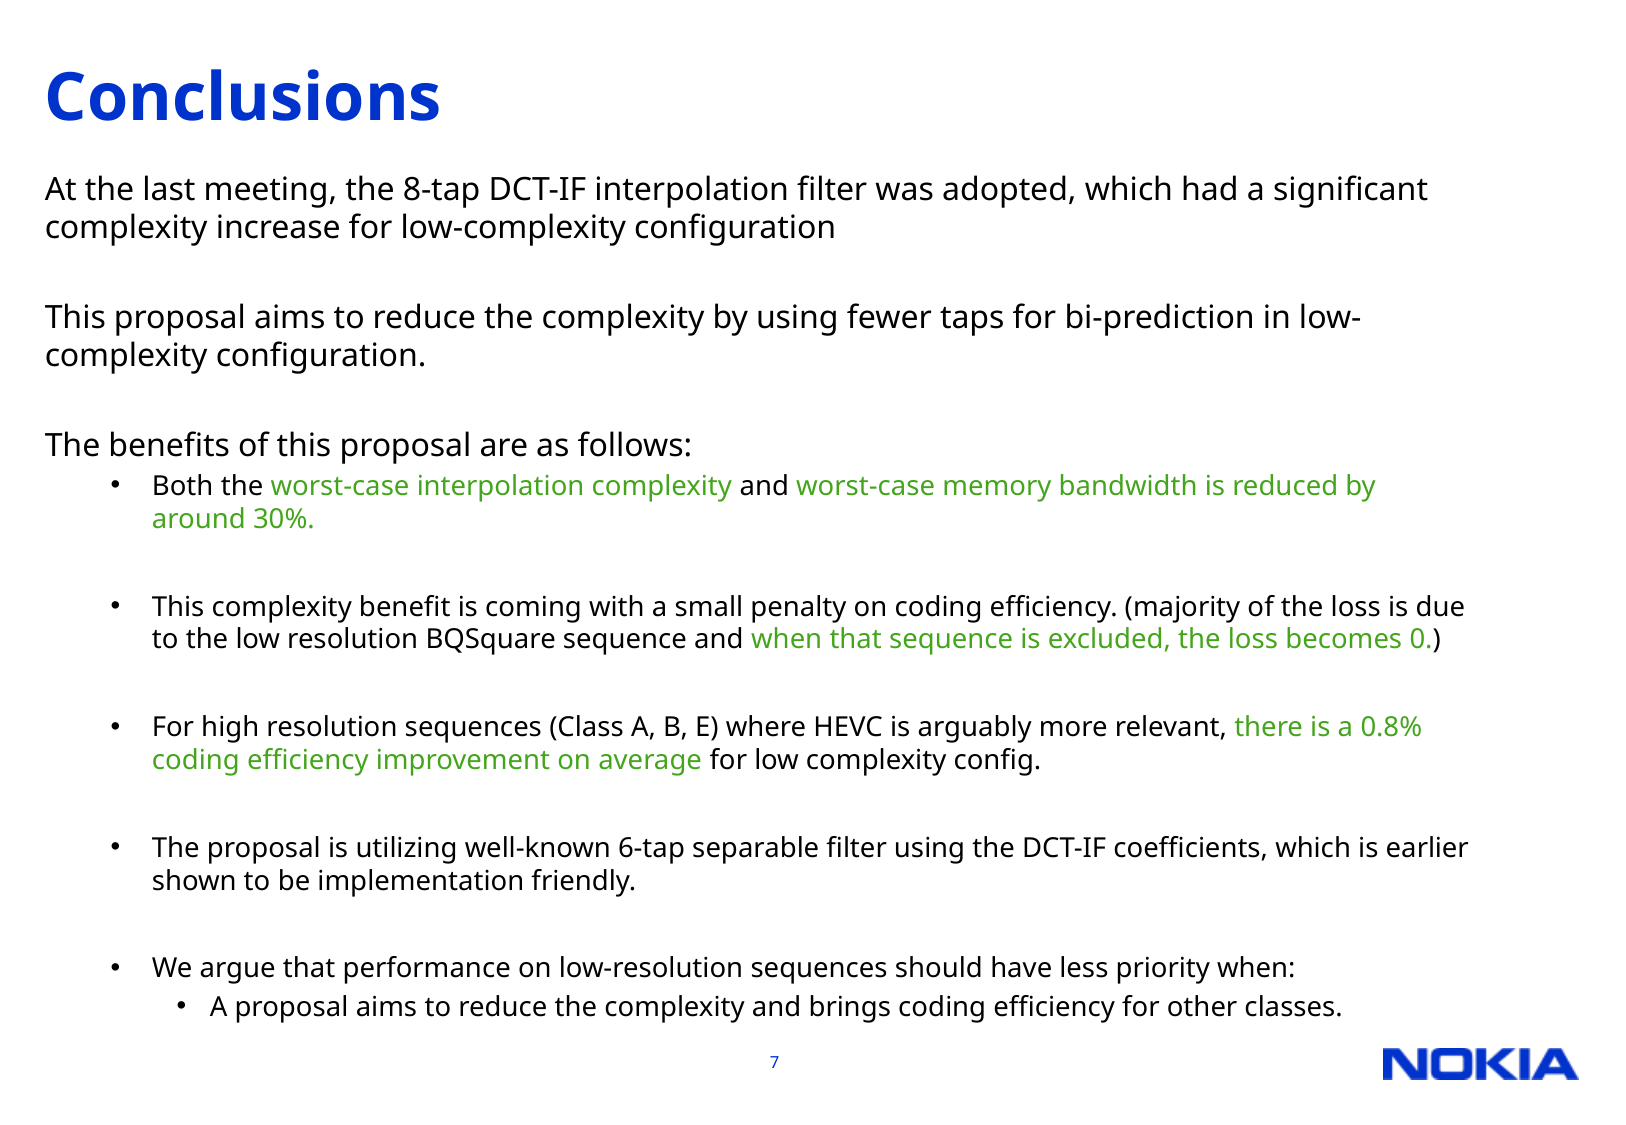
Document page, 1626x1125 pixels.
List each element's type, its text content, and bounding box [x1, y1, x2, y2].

title Conclusions [29, 0, 1493, 160]
list At the last meeting, the 8-tap DCT-IF interpolation filter was adopted, which had a significant complexity increase for low-complexity configuration This proposal aims to reduce the complexity by using fewer taps for bi-prediction in low-complexity configuration. The benefits of this proposal are as follows: Both the worst-case interpolation complexity and worst-case memory bandwidth is reduced by around 30%. This complexity benefit is coming with a small penalty on coding efficiency. (majority of the loss is due to the low resolution BQSquare sequence and when that sequence is excluded, the loss becomes 0.) For high resolution sequences (Class A, B, E) where HEVC is arguably more relevant, there is a 0.8% coding efficiency improvement on average for low complexity config. The proposal is utilizing well-known 6-tap separable filter using the DCT-IF coefficients, which is earlier shown to be implementation friendly. We argue that performance on low-resolution sequences should have less priority when: A proposal aims to reduce the complexity and brings coding efficiency for other classes. [29, 160, 1493, 1056]
picture [1383, 1048, 1579, 1080]
